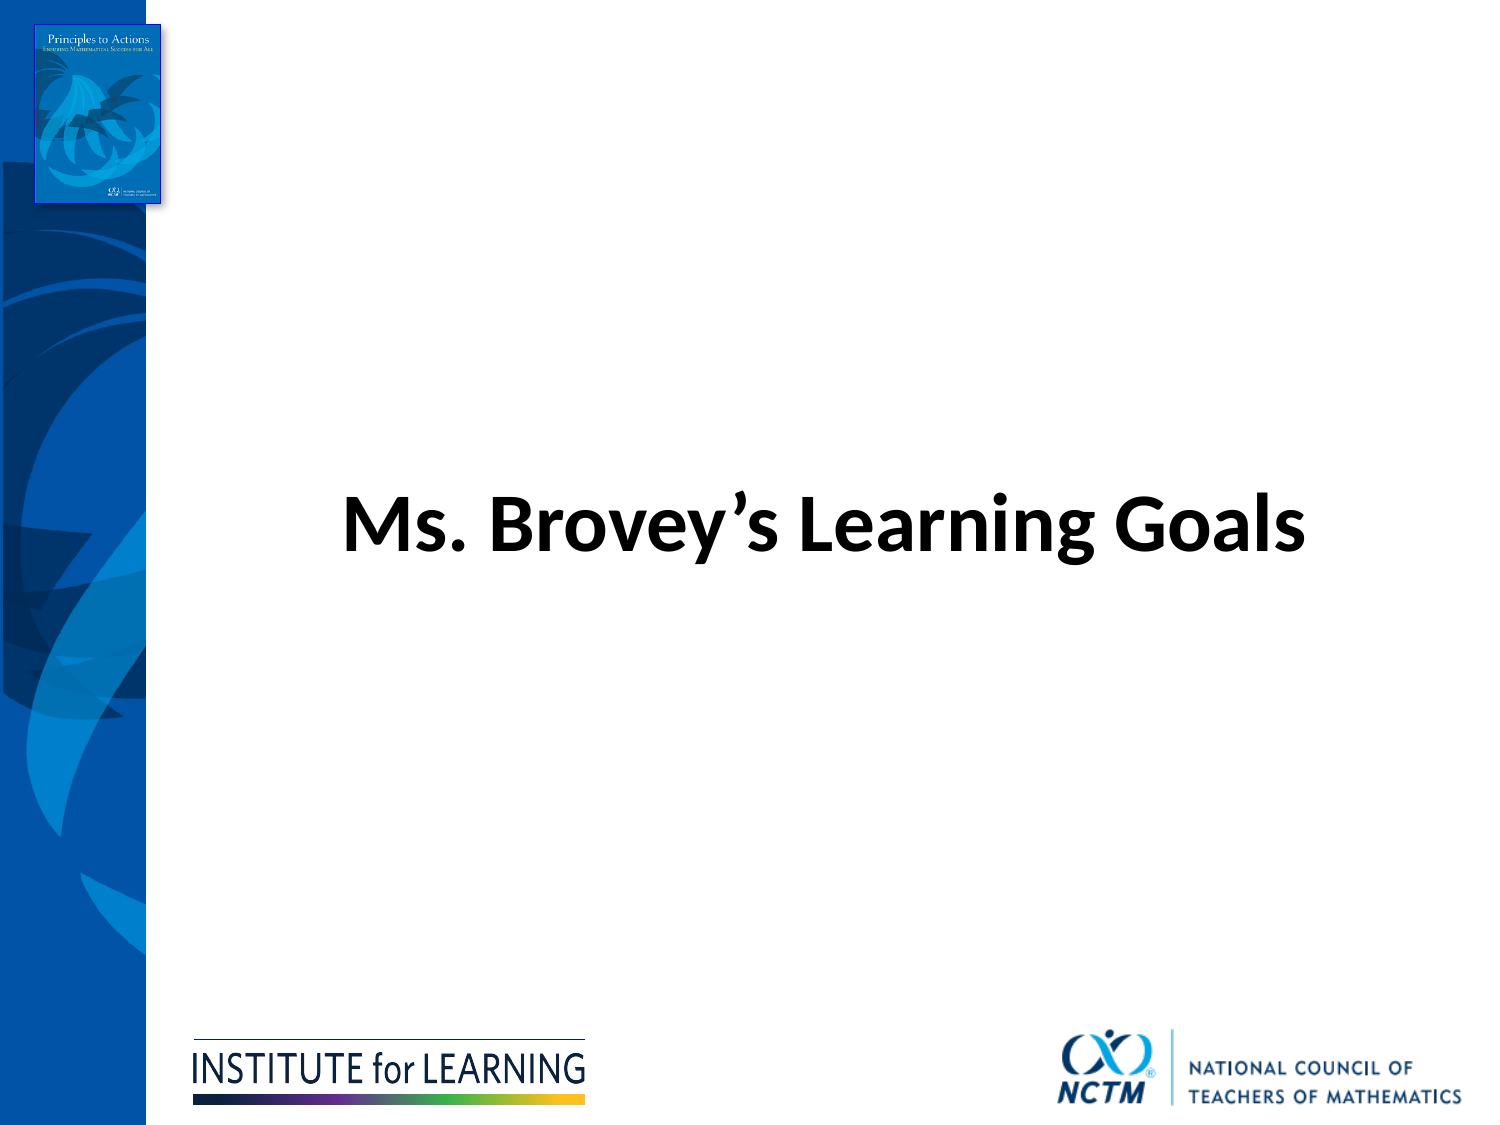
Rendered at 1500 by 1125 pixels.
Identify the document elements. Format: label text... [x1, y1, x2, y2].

picture [0, 0, 146, 1125]
picture [193, 1038, 585, 1105]
title Ms. Brovey’s Learning Goals [149, 397, 1500, 639]
picture [35, 25, 160, 203]
